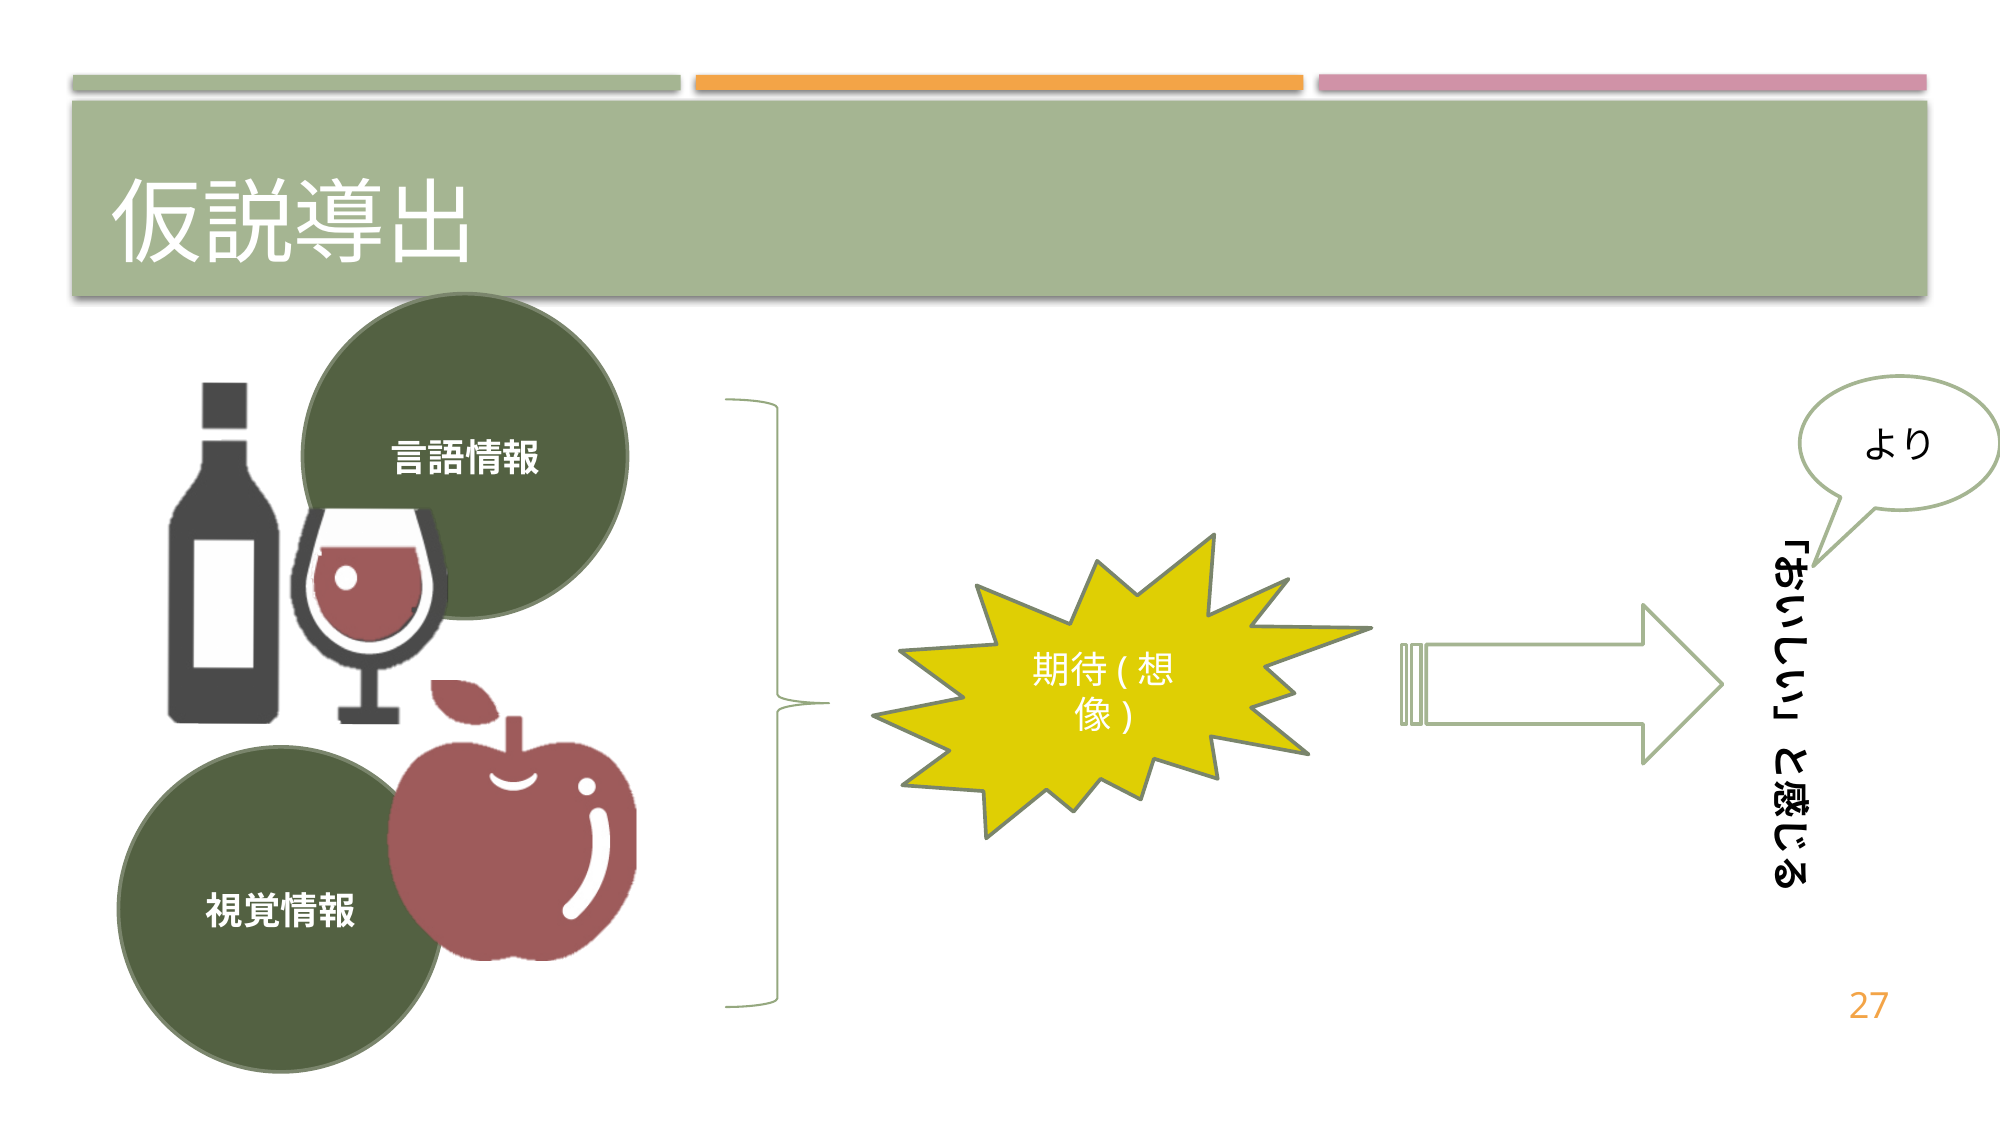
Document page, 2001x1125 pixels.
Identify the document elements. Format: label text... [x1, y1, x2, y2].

text_box 期待(想像) [870, 532, 1374, 841]
text_box 言語情報 [320, 291, 630, 620]
text_box [724, 398, 831, 1009]
text_box 視覚情報 [116, 745, 433, 1074]
text_box [1410, 643, 1423, 726]
title 仮説導出 [95, 115, 1905, 282]
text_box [145, 378, 476, 725]
text_box 「おいしい」と感じる [1746, 502, 1823, 946]
slide_number 27 [1732, 977, 1905, 1037]
text_box より [1797, 374, 2000, 568]
text_box [1400, 643, 1408, 726]
text_box [1424, 603, 1724, 766]
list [373, 680, 655, 962]
